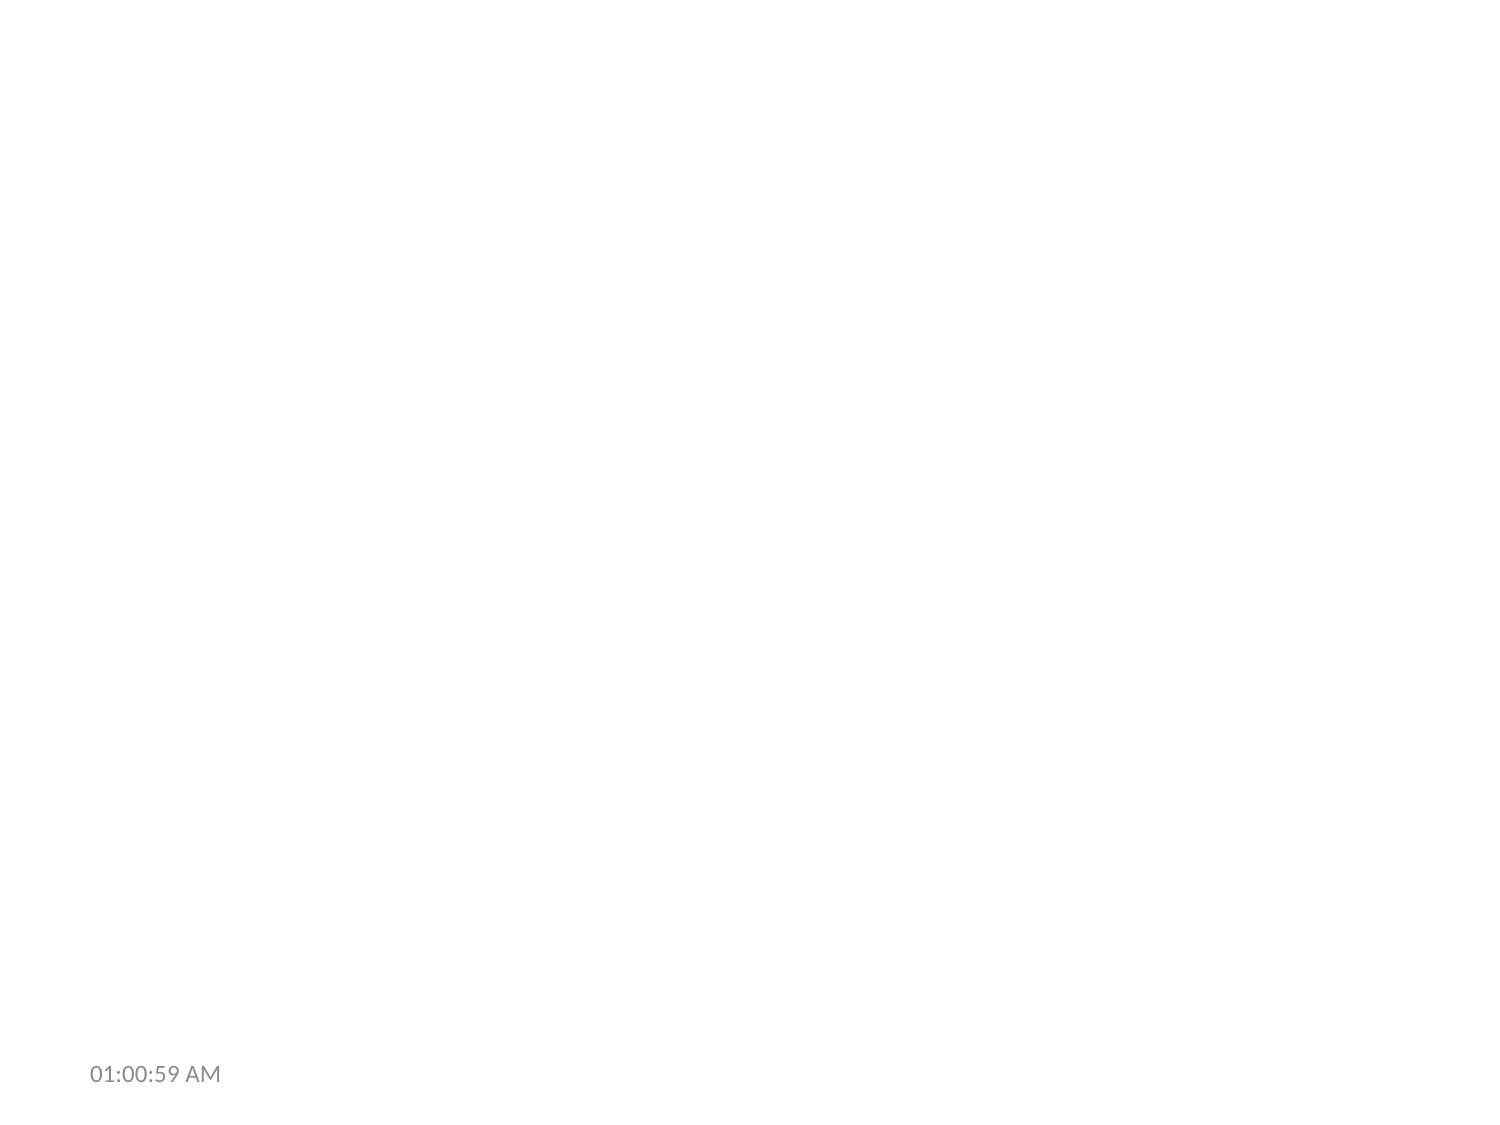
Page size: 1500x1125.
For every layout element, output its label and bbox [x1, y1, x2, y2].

slide_number [75, 1042, 425, 1103]
